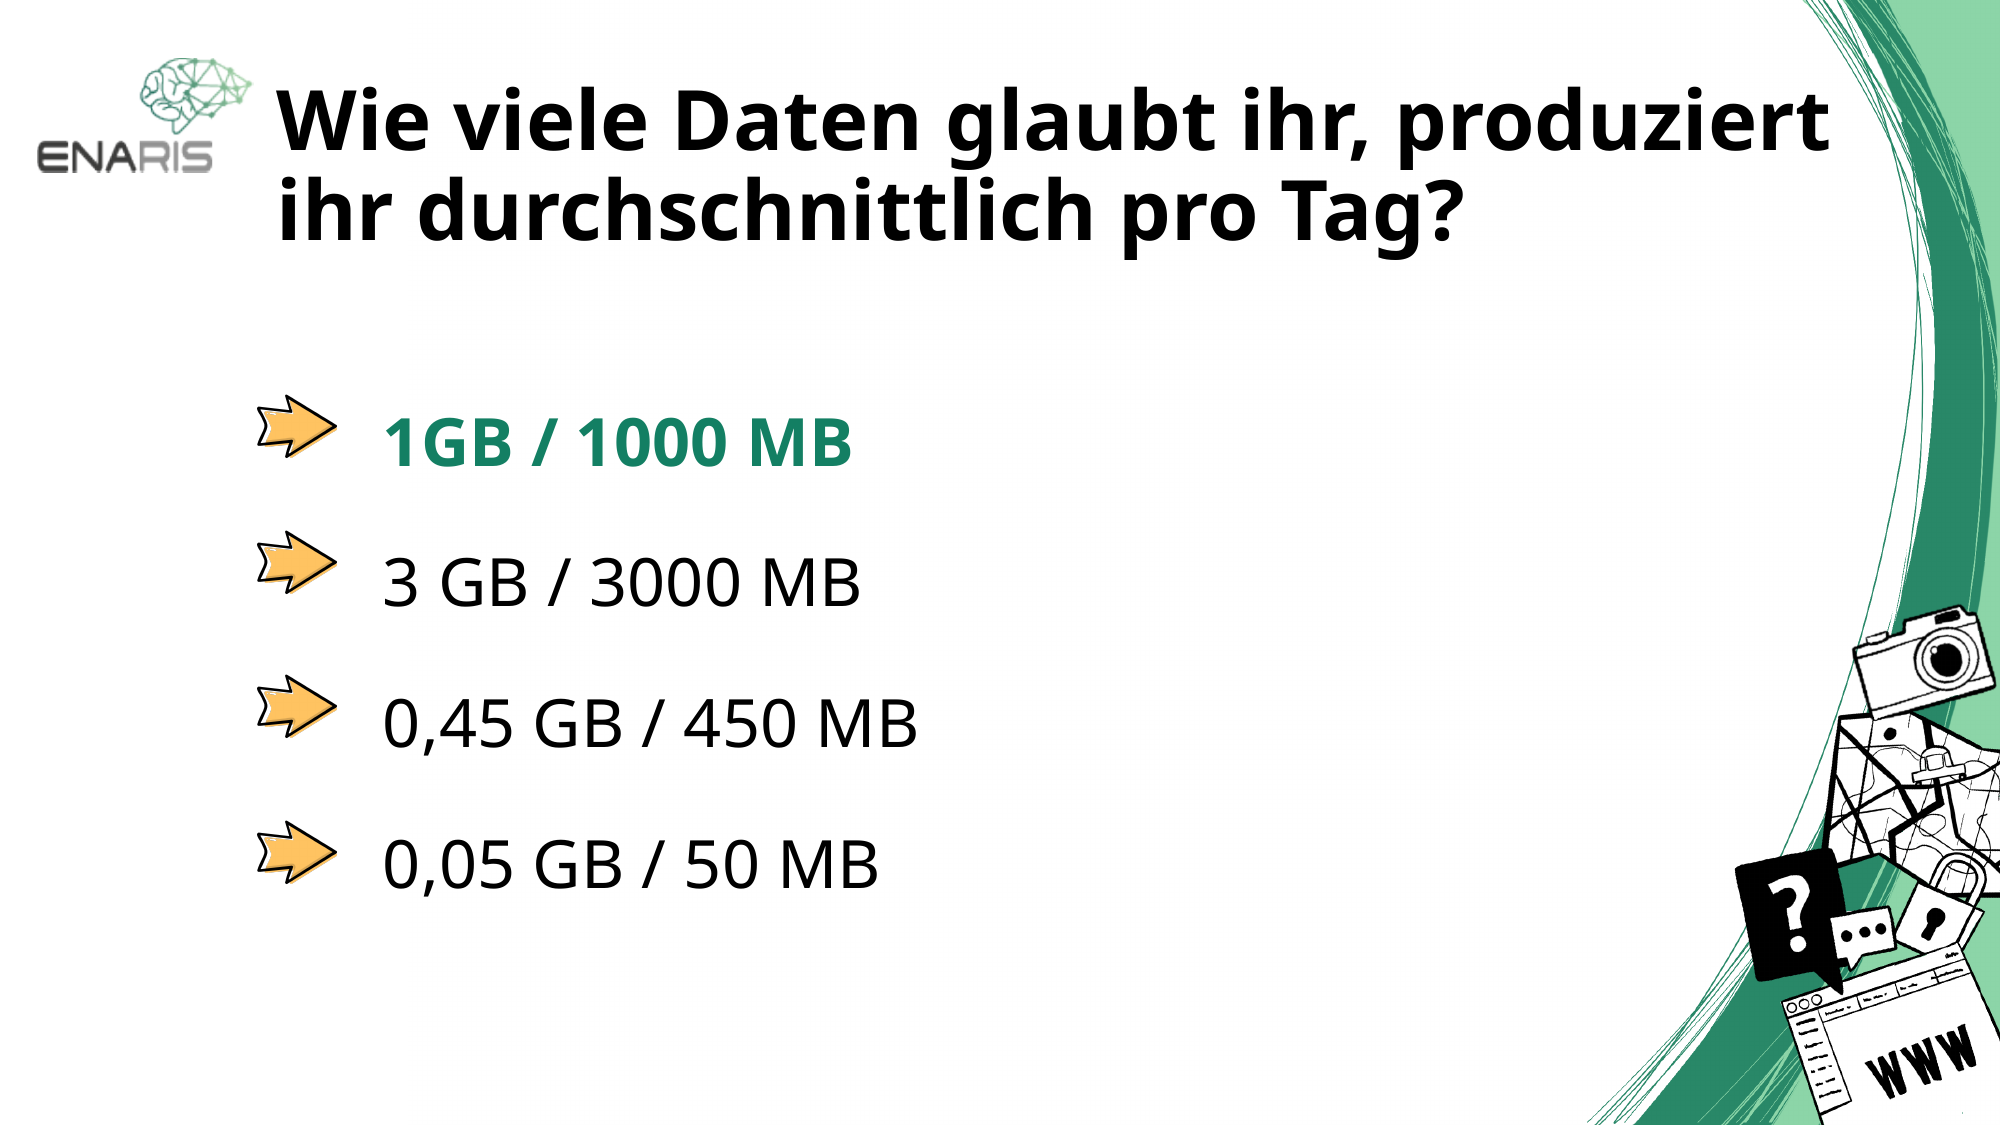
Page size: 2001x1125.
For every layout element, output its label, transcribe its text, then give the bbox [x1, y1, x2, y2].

picture [243, 800, 348, 905]
title Wie viele Daten glaubt ihr, produziert ihr durchschnittlich pro Tag? [261, 59, 1871, 278]
picture [243, 654, 348, 759]
picture [408, 0, 2000, 1125]
picture [37, 58, 254, 173]
picture [243, 510, 348, 615]
picture [243, 374, 348, 479]
list 1GB / 1000 MB 3 GB / 3000 MB 0,45 GB / 450 MB 0,05 GB / 50 MB [367, 352, 1728, 1014]
